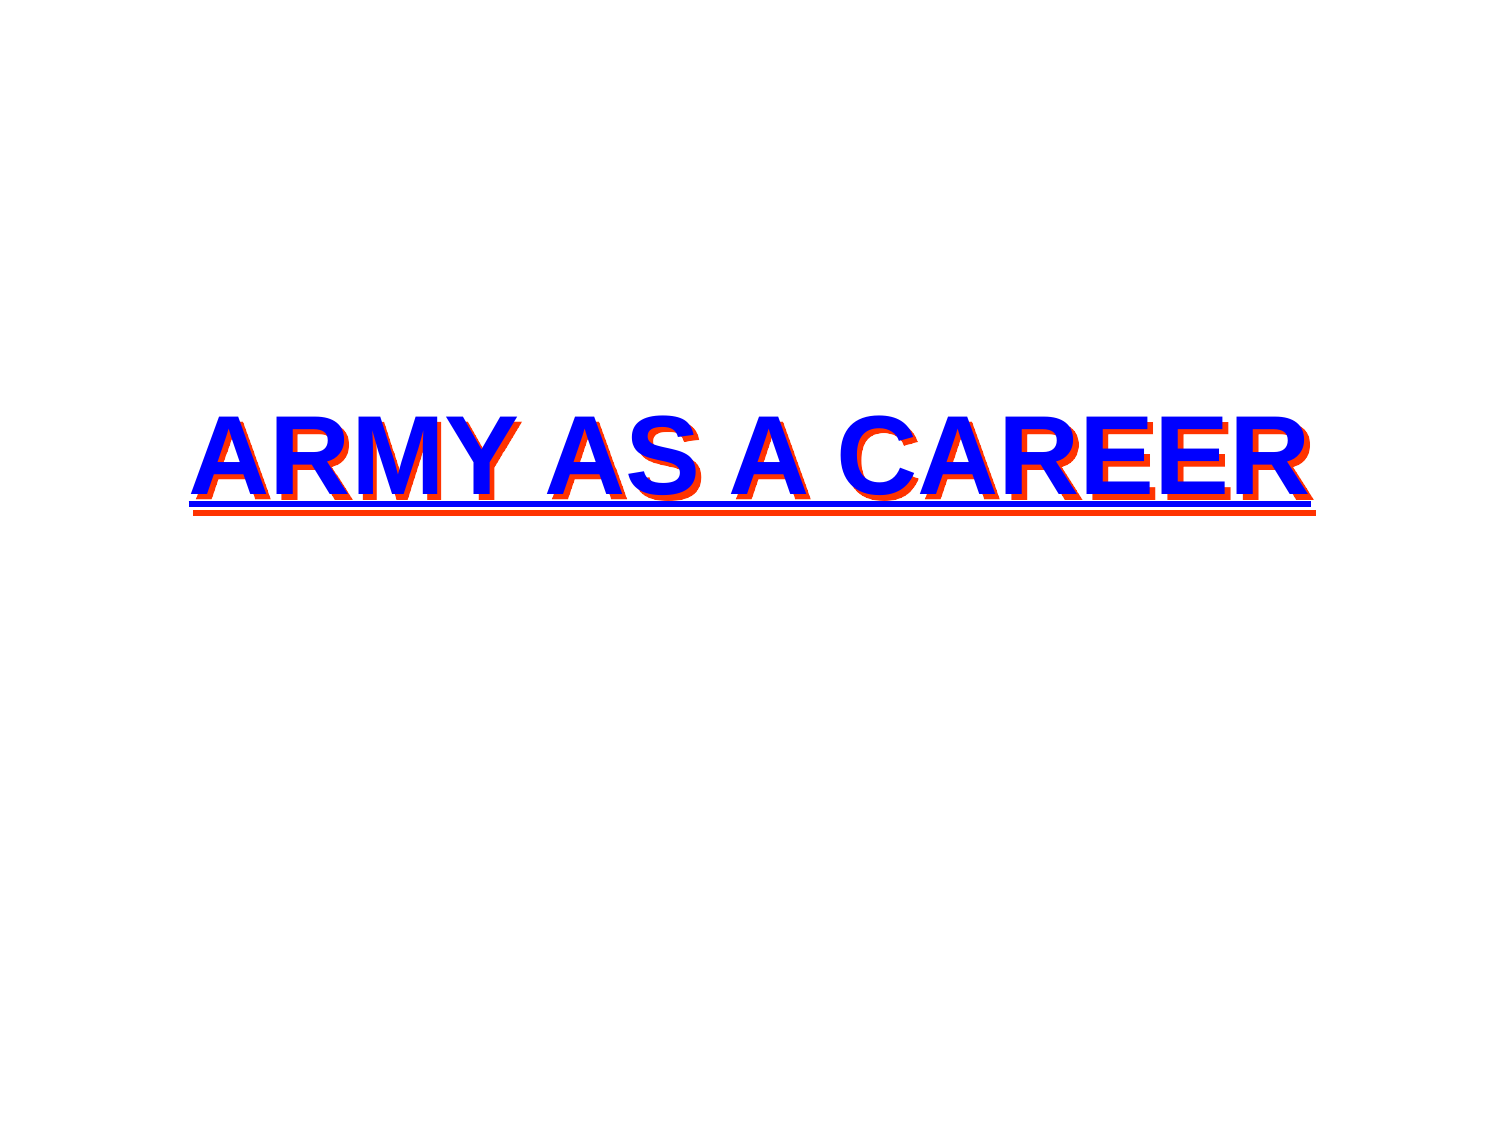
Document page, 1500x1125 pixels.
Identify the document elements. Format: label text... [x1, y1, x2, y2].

text_box ARMY AS A CAREER [0, 374, 1500, 525]
